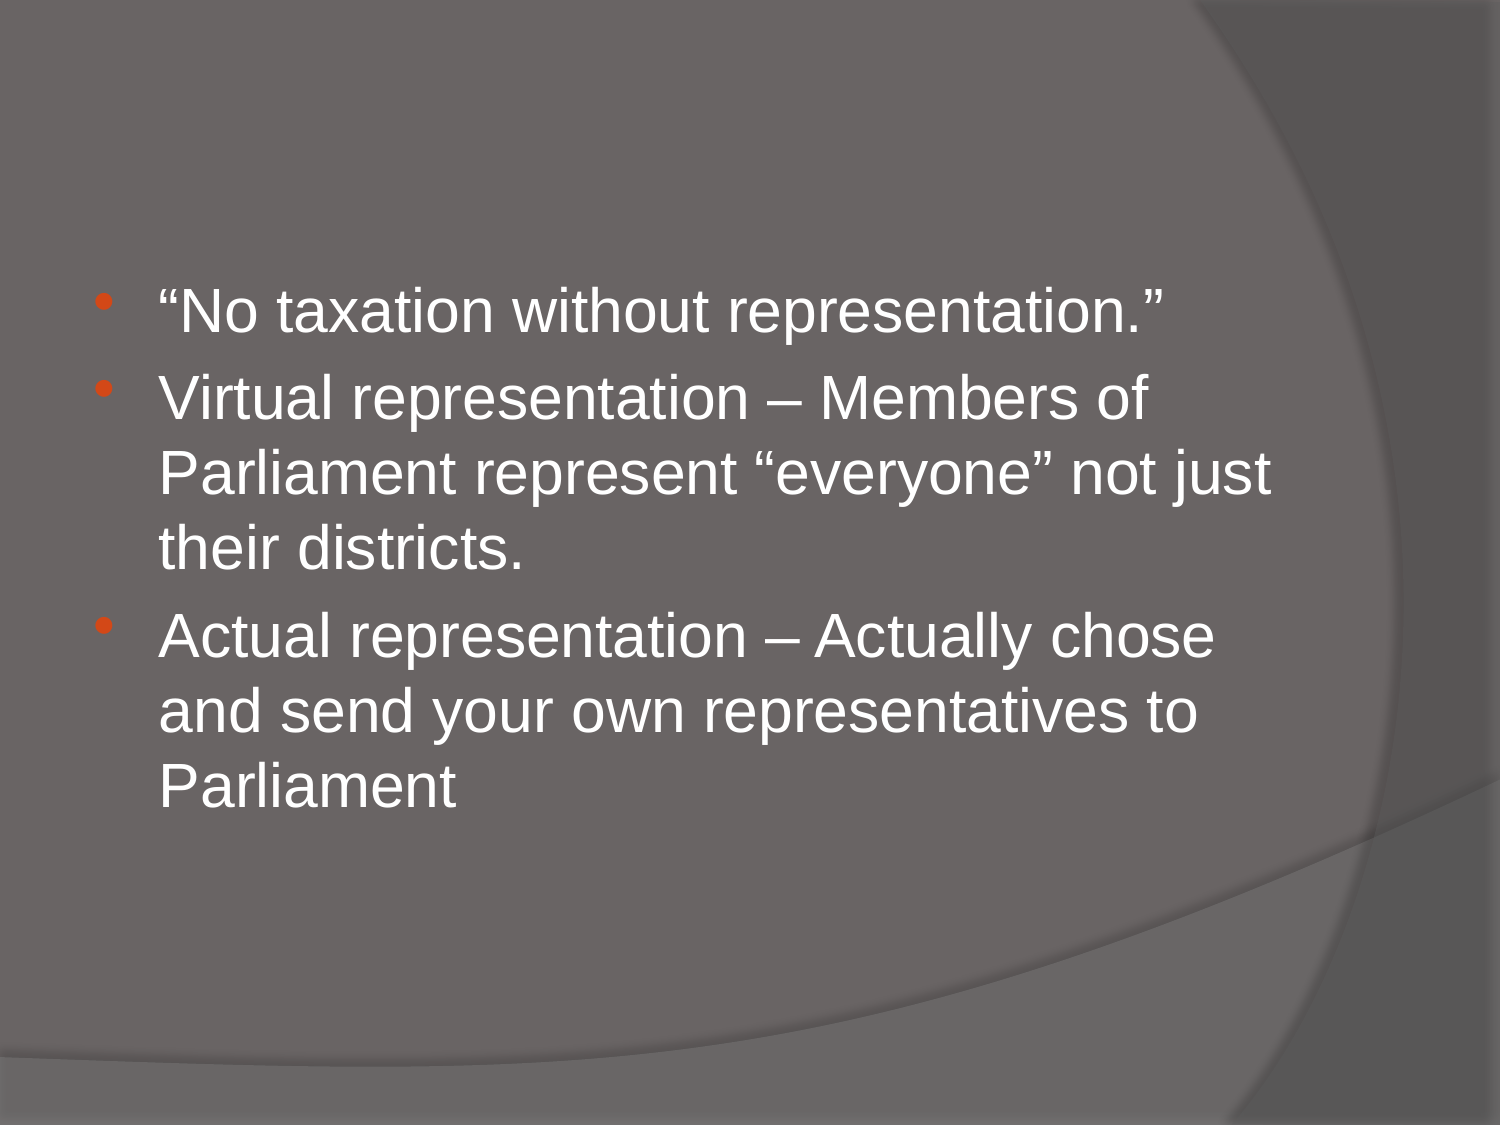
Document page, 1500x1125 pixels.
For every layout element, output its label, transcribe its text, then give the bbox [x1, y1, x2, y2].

list “No taxation without representation.” Virtual representation – Members of Parliament represent “everyone” not just their districts. Actual representation – Actually chose and send your own representatives to Parliament [75, 262, 1300, 1005]
